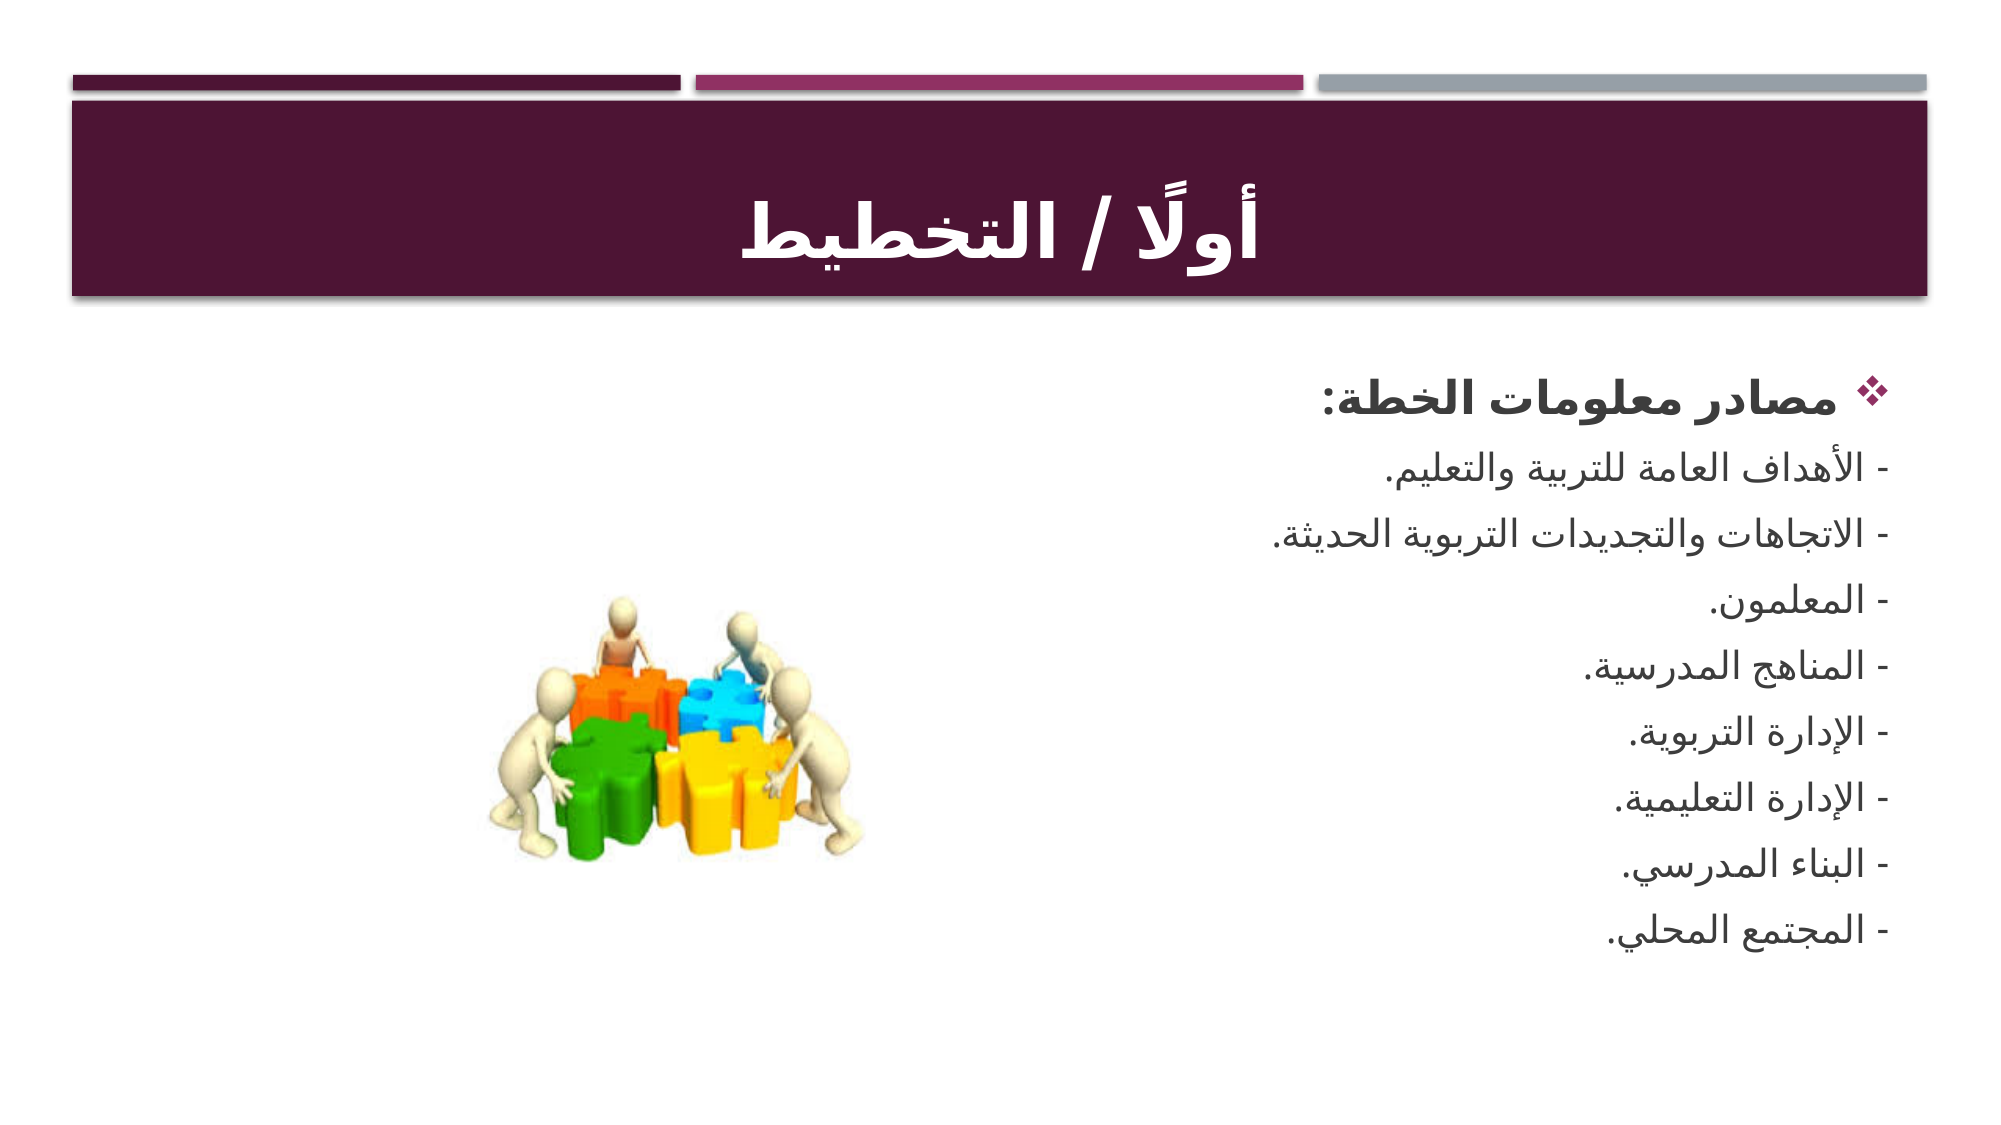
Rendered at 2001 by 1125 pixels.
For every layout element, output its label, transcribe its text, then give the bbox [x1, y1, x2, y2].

picture [464, 515, 881, 891]
list مصادر معلومات الخطة: - الأهداف العامة للتربية والتعليم. - الاتجاهات والتجديدات التربوية الحديثة. - المعلمون. - المناهج المدرسية. - الإدارة التربوية. - الإدارة التعليمية. - البناء المدرسي. - المجتمع المحلي. [95, 357, 1905, 962]
title أولًا / التخطيط [95, 115, 1905, 282]
